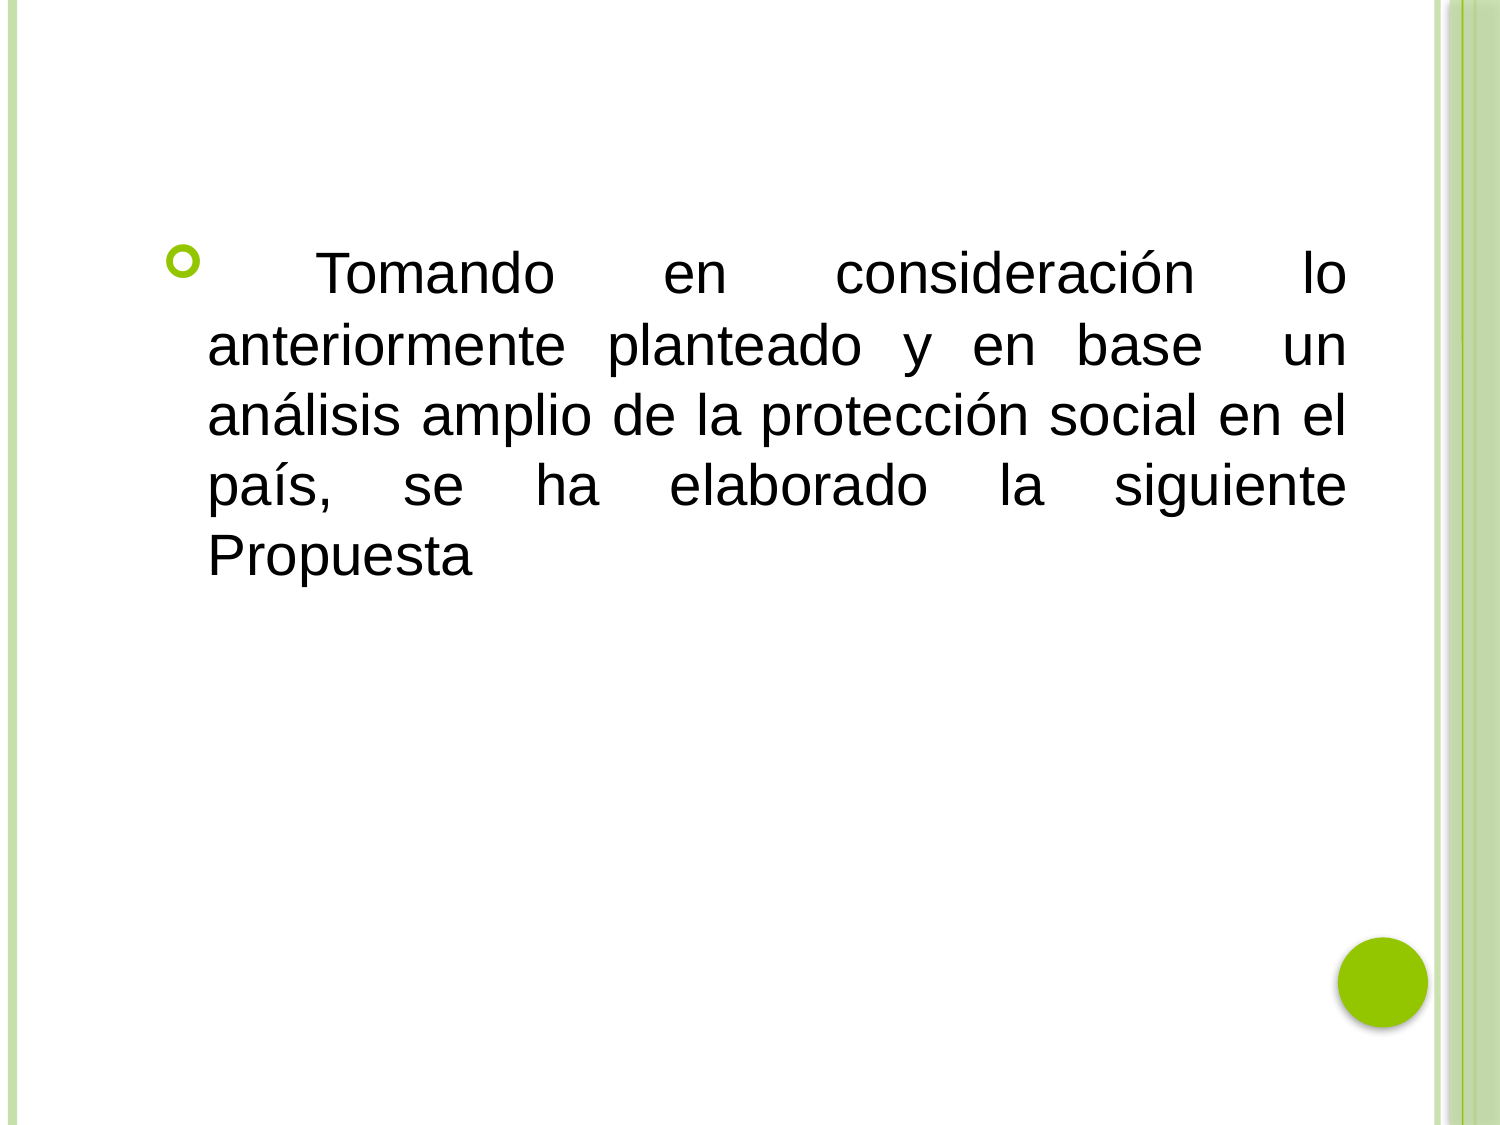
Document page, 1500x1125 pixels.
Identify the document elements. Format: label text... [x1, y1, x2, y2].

list Tomando en consideración lo anteriormente planteado y en base un análisis amplio de la protección social en el país, se ha elaborado la siguiente Propuesta [147, 219, 1365, 634]
